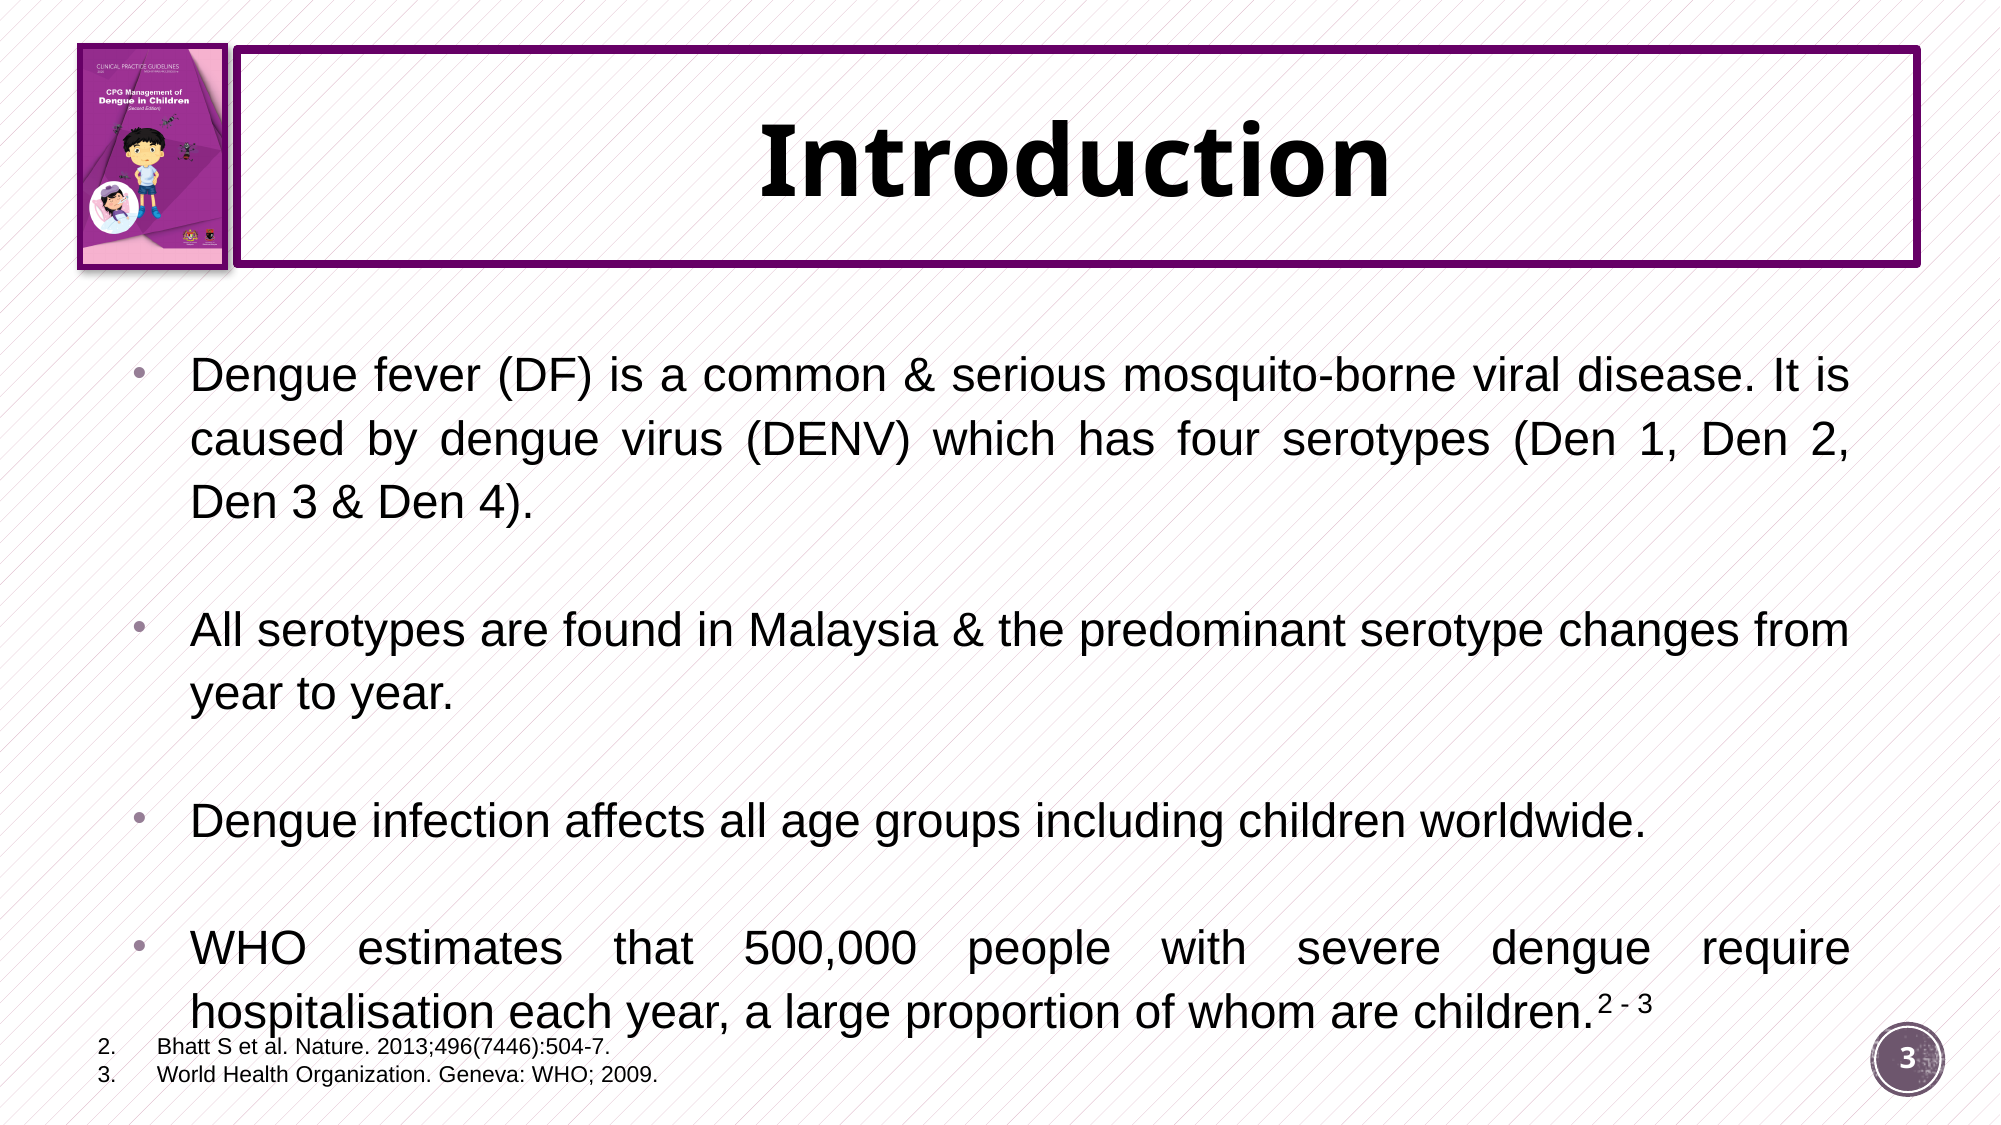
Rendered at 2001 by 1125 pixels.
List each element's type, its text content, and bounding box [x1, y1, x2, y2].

slide_number 3 [1855, 1028, 1961, 1089]
list Dengue fever (DF) is a common & serious mosquito-borne viral disease. It is caused by dengue virus (DENV) which has four serotypes (Den 1, Den 2, Den 3 & Den 4). All serotypes are found in Malaysia & the predominant serotype changes from year to year. Dengue infection affects all age groups including children worldwide. WHO estimates that 500,000 people with severe dengue require hospitalisation each year, a large proportion of whom are children.2 - 3 [117, 329, 1869, 1046]
picture [83, 49, 222, 264]
text_box Introduction [237, 49, 1918, 264]
text_box Bhatt S et al. Nature. 2013;496(7446):504-7. World Health Organization. Geneva: WHO; 2009. [82, 1011, 1829, 1108]
